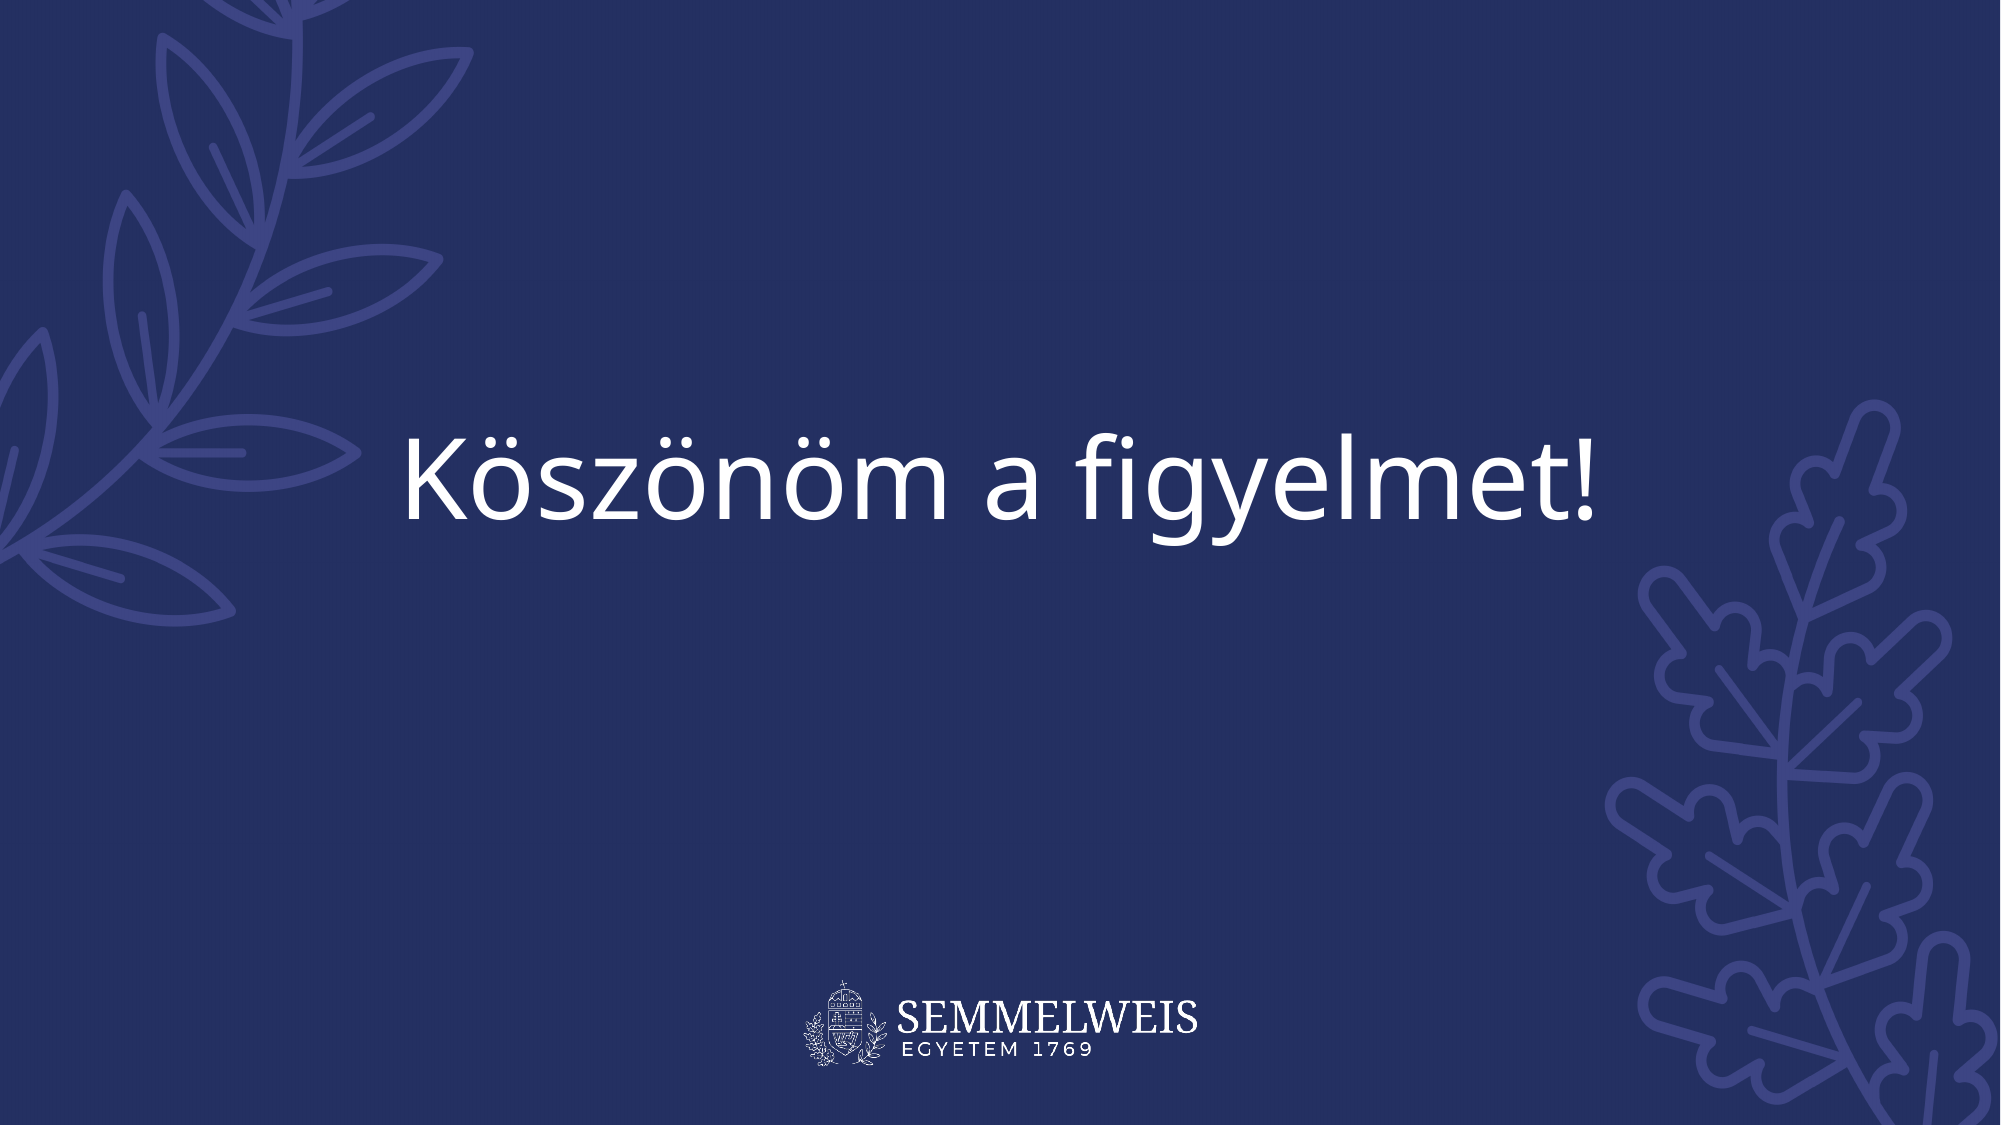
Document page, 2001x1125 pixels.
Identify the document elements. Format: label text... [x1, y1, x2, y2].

list Köszönöm a figyelmet! [249, 391, 1750, 576]
picture [0, 0, 2001, 1125]
